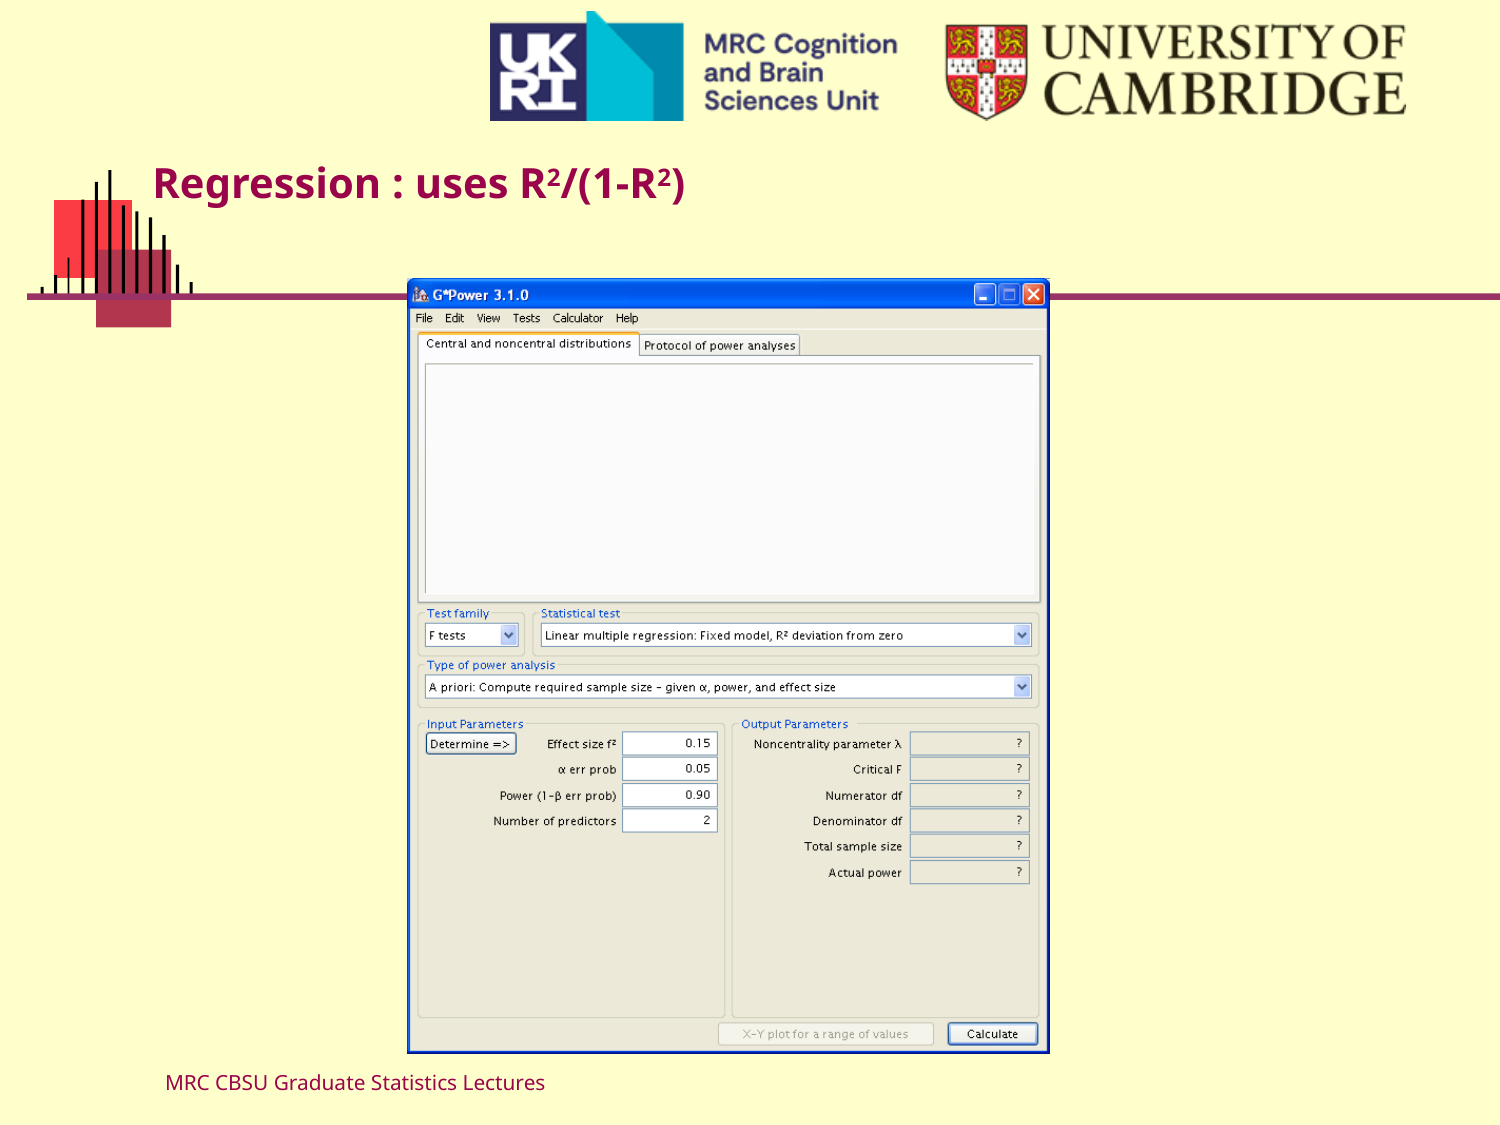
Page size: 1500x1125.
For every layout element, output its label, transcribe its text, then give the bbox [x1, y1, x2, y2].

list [407, 278, 1050, 1055]
title Regression : uses R2/(1-R2) [137, 137, 988, 233]
picture [490, 11, 1406, 121]
footer MRC CBSU Graduate Statistics Lectures [149, 1062, 988, 1101]
